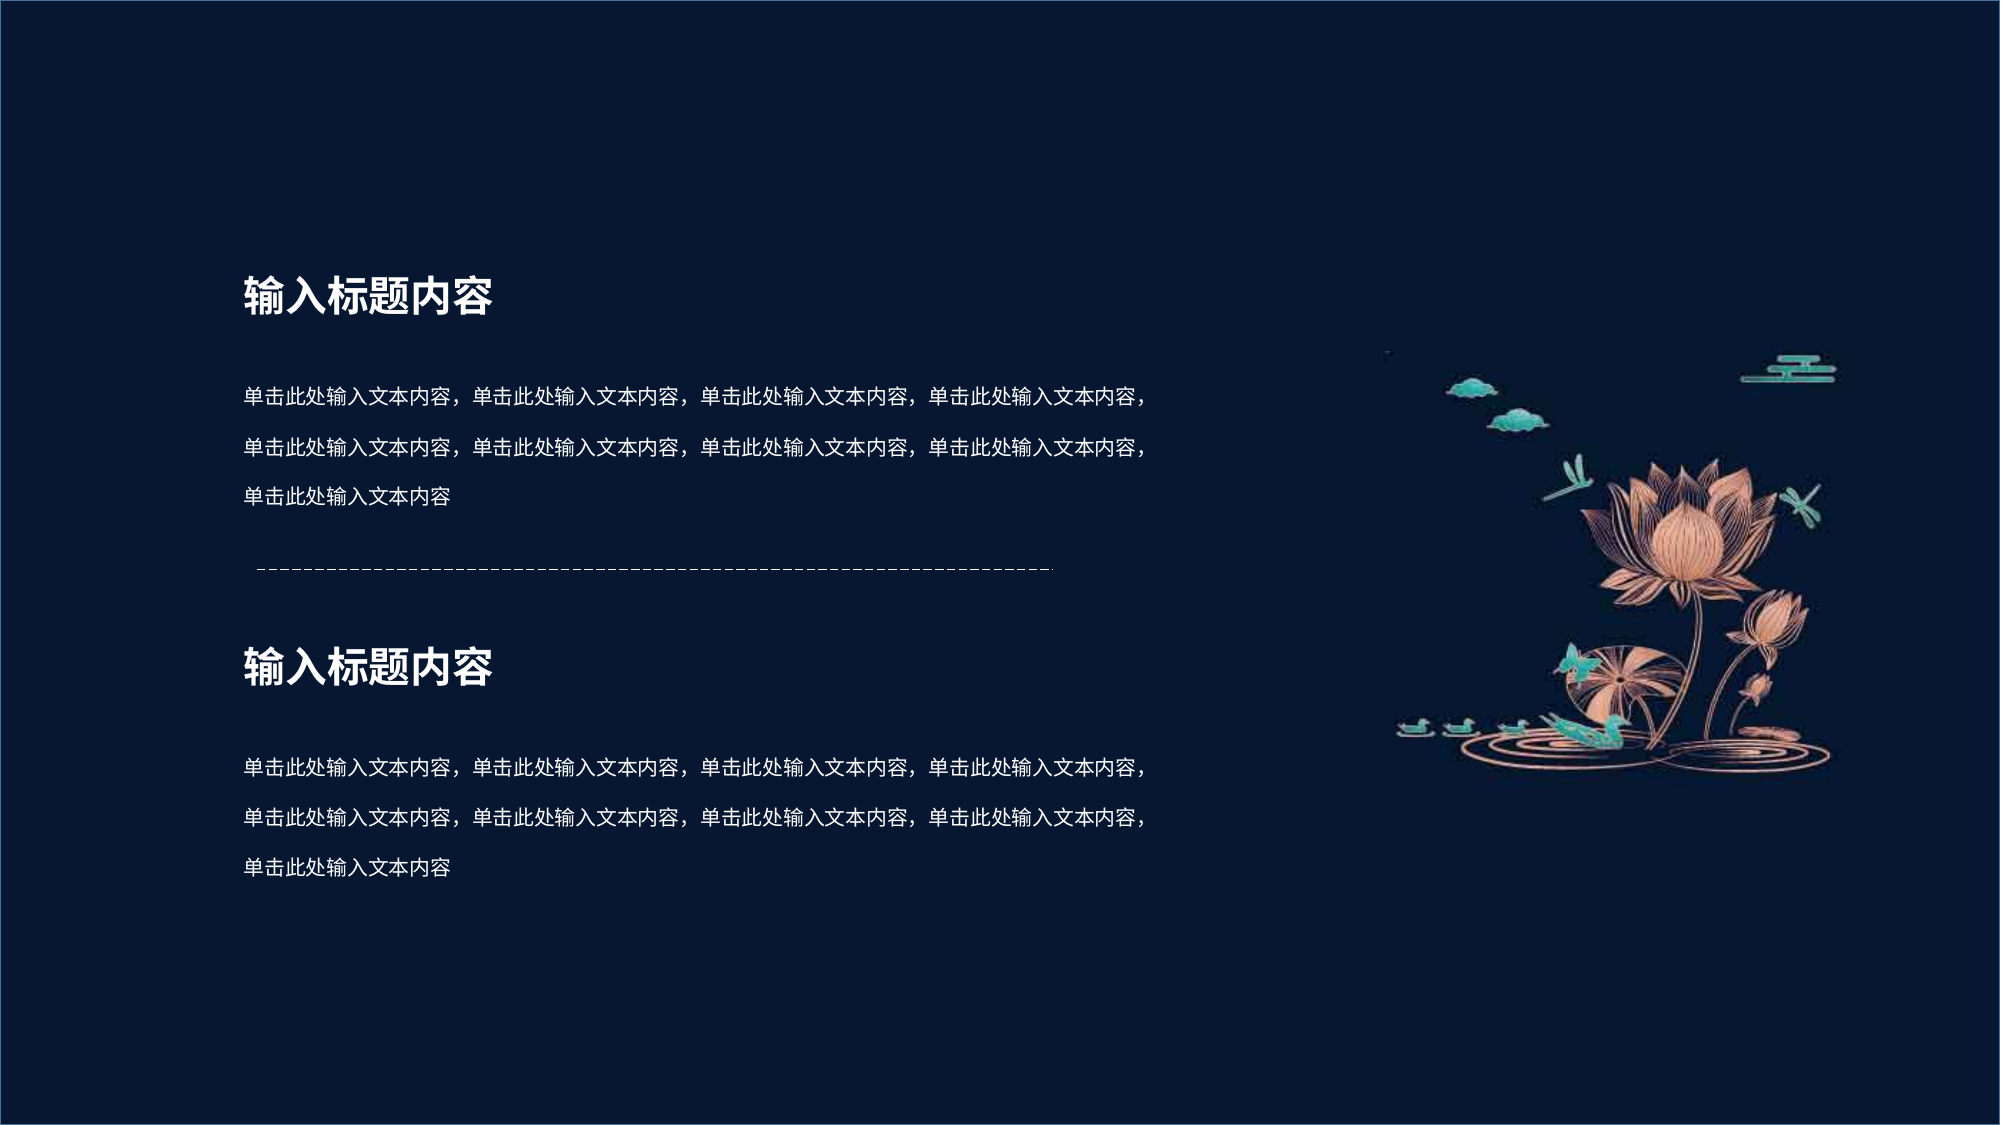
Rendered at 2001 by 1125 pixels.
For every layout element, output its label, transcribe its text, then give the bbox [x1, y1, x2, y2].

text_box 单击此处输入文本内容，单击此处输入文本内容，单击此处输入文本内容，单击此处输入文本内容，单击此处输入文本内容，单击此处输入文本内容，单击此处输入文本内容，单击此处输入文本内容，单击此处输入文本内容 [228, 351, 1182, 517]
text_box 单击此处输入文本内容，单击此处输入文本内容，单击此处输入文本内容，单击此处输入文本内容，单击此处输入文本内容，单击此处输入文本内容，单击此处输入文本内容，单击此处输入文本内容，单击此处输入文本内容 [228, 722, 1182, 887]
text_box 输入标题内容 [228, 262, 655, 328]
picture [1288, 351, 1944, 844]
text_box 输入标题内容 [228, 633, 655, 698]
text_box [0, 0, 2000, 1125]
